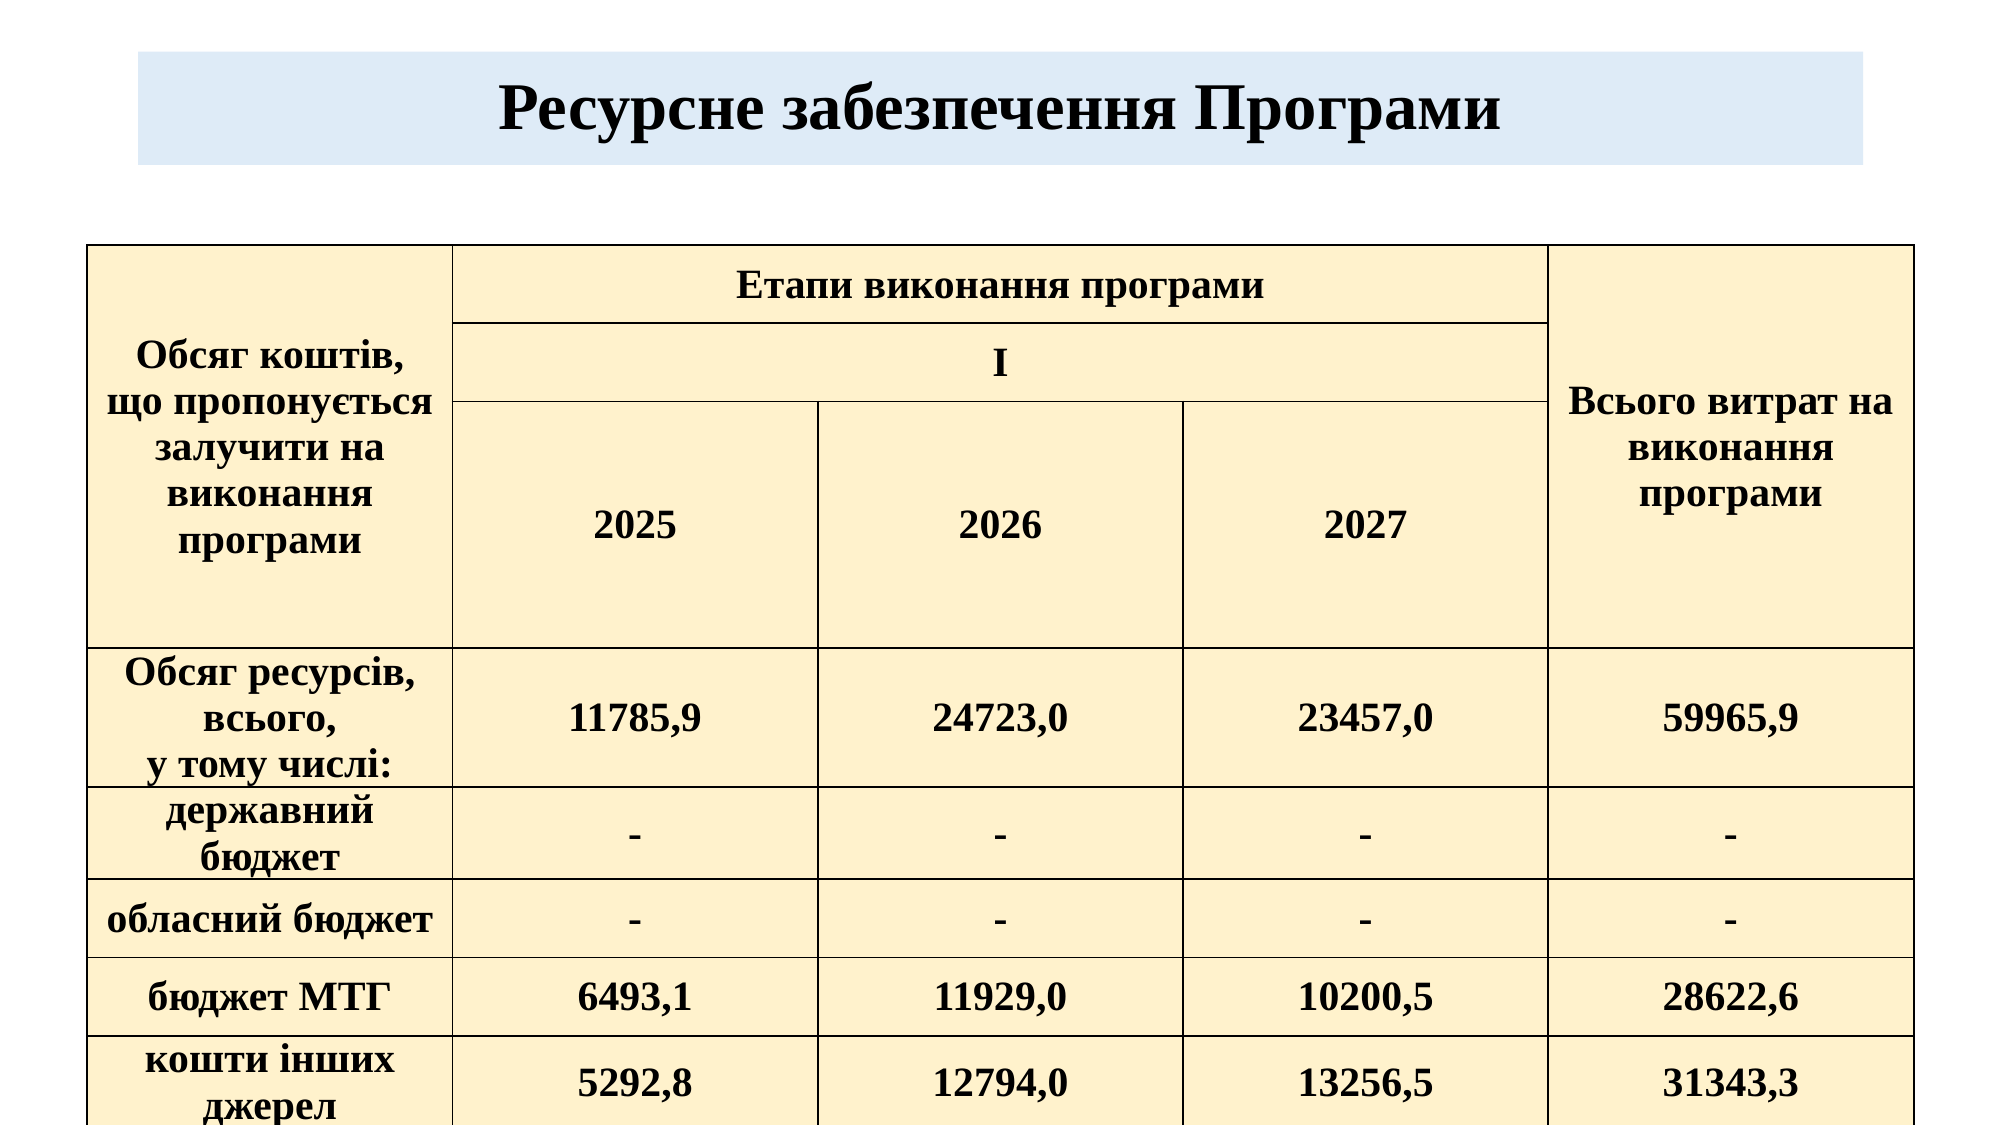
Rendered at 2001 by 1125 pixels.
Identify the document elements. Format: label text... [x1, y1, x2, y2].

table_cell - [453, 788, 817, 878]
table_cell 2026 [819, 402, 1182, 647]
table_cell 24723,0 [819, 649, 1182, 786]
table_cell Обсяг ресурсів, всього, у тому числі: [88, 649, 452, 786]
table_cell 23457,0 [1184, 649, 1547, 786]
table_cell - [1549, 788, 1913, 878]
table_cell 6493,1 [453, 958, 817, 1035]
table_cell 31343,3 [1549, 1037, 1913, 1125]
table_cell 13256,5 [1184, 1037, 1547, 1125]
table_cell 28622,6 [1549, 958, 1913, 1035]
table_cell - [1549, 880, 1913, 957]
table_cell 2025 [453, 402, 817, 647]
table_header Всього витрат на виконання програми [1549, 246, 1913, 647]
table_cell - [819, 788, 1182, 878]
table_cell - [453, 880, 817, 957]
table_cell 59965,9 [1549, 649, 1913, 786]
table_cell - [819, 880, 1182, 957]
table_cell державний бюджет [88, 788, 452, 878]
title Ресурсне забезпечення Програми [138, 51, 1864, 165]
table_cell 12794,0 [819, 1037, 1182, 1125]
table_cell 5292,8 [453, 1037, 817, 1125]
table_cell 11929,0 [819, 958, 1182, 1035]
table_cell - [1184, 788, 1547, 878]
table_cell 11785,9 [453, 649, 817, 786]
table_cell обласний бюджет [88, 880, 452, 957]
table_cell - [1184, 880, 1547, 957]
table_header Обсяг коштів, що пропонується залучити на виконання програми [88, 246, 452, 647]
table_cell І [453, 324, 1547, 401]
table_cell 10200,5 [1184, 958, 1547, 1035]
table_cell бюджет МТГ [88, 958, 452, 1035]
table_cell 2027 [1184, 402, 1547, 647]
table_header Етапи виконання програми [453, 246, 1547, 322]
table_cell кошти інших джерел [88, 1037, 452, 1125]
